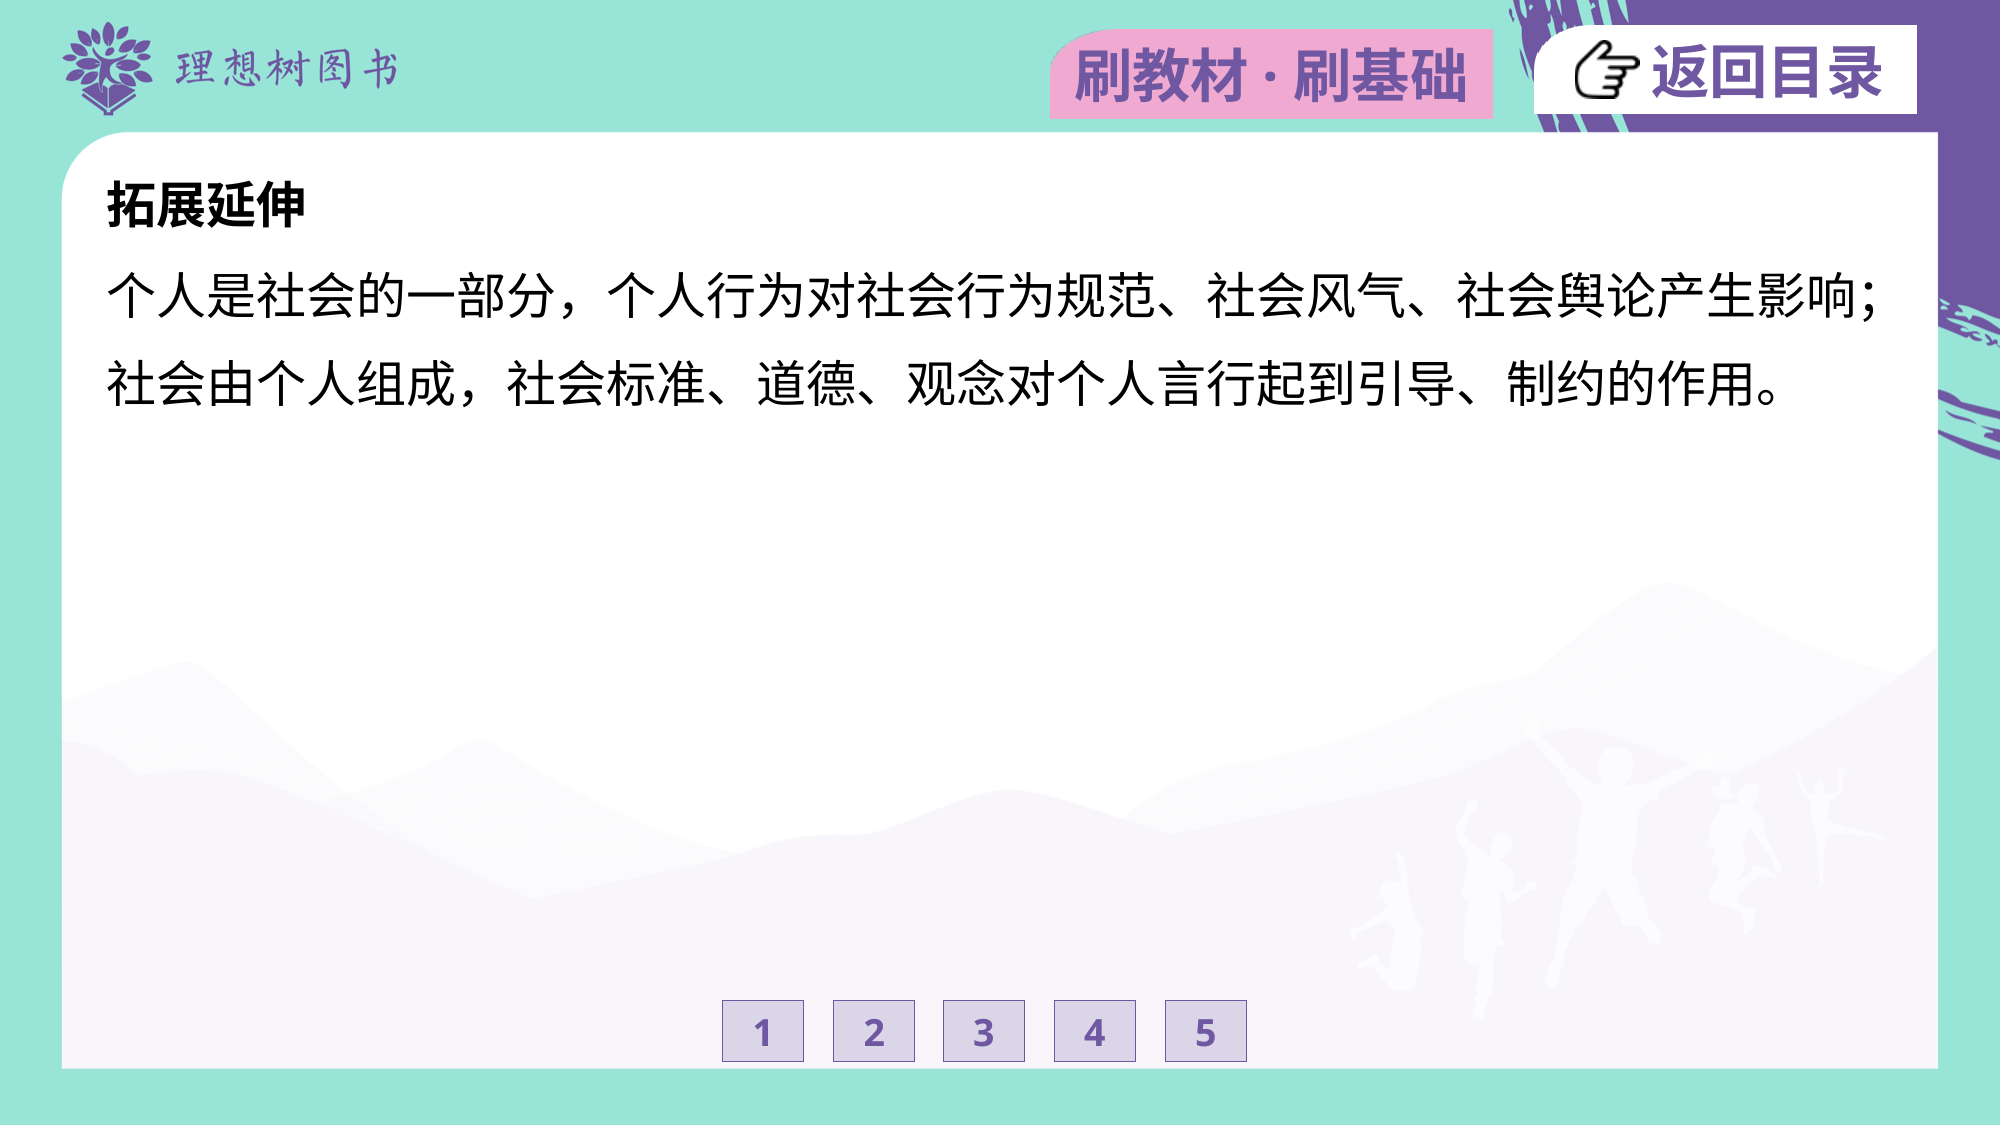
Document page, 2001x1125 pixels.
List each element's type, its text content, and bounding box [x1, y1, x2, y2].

text_box 拓展延伸 个人是社会的一部分，个人行为对社会行为规范、社会风气、社会舆论产生影响； 社会由个人组成，社会标准、道德、观念对个人言行起到引导、制约的作用。 [106, 141, 1895, 403]
picture [0, 0, 2000, 1125]
